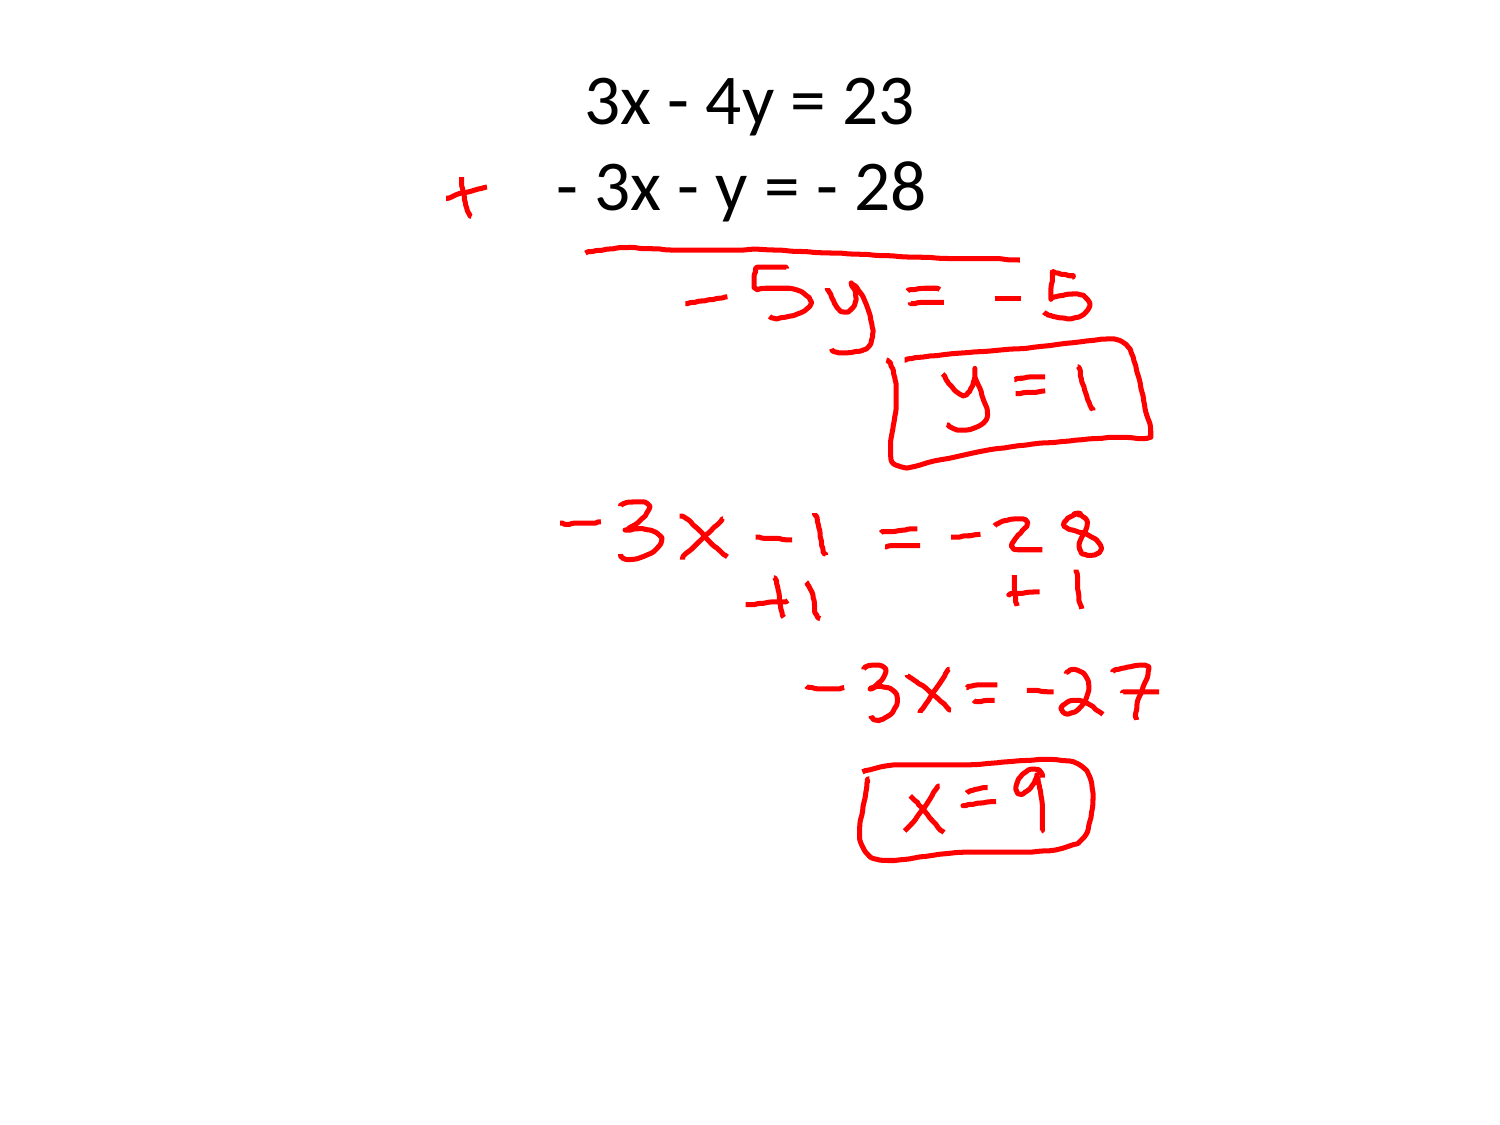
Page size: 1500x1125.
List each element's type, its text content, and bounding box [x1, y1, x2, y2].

title 3x - 4y = 23 - 3x - y = - 28 [75, 45, 1425, 233]
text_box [445, 176, 1160, 861]
